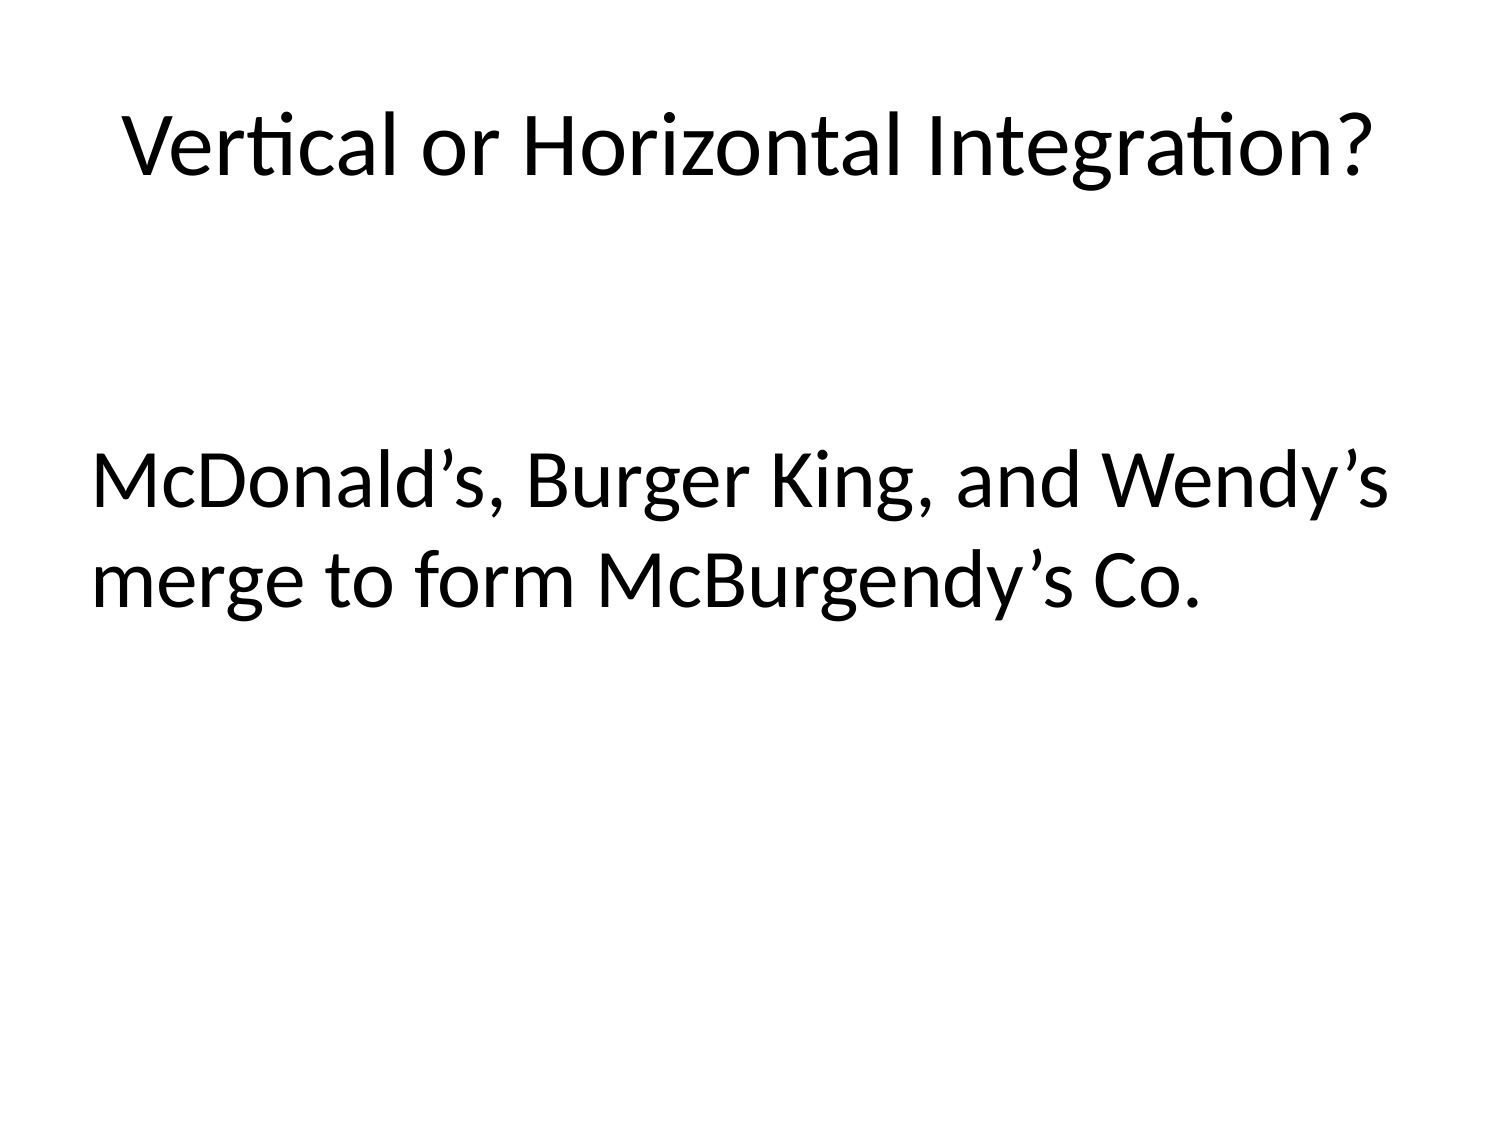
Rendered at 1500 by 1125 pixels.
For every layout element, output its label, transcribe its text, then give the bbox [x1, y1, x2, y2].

list McDonald’s, Burger King, and Wendy’s merge to form McBurgendy’s Co. [75, 416, 1425, 1005]
title Vertical or Horizontal Integration? [75, 45, 1425, 233]
